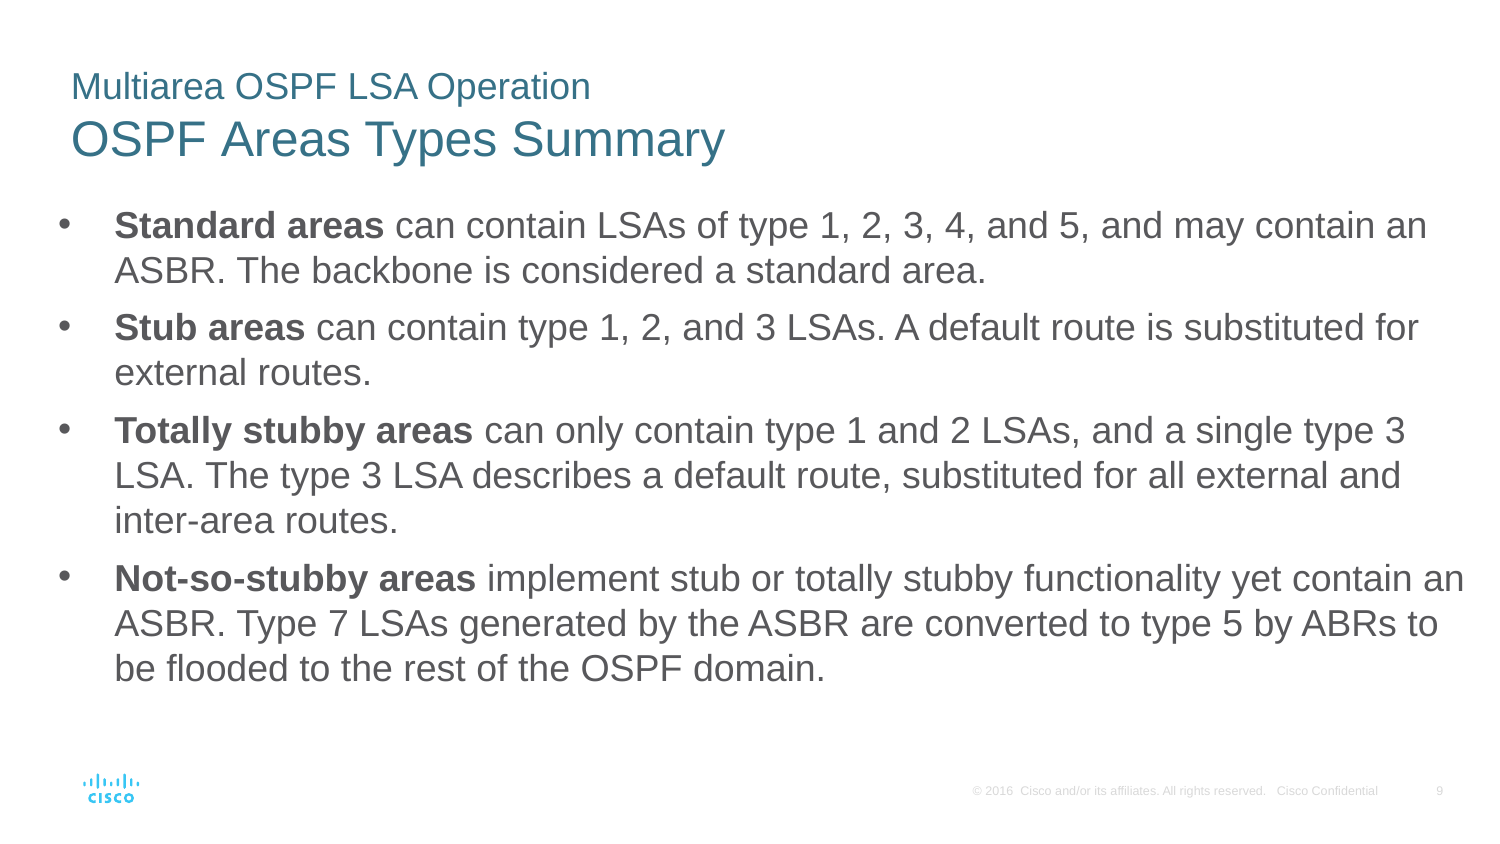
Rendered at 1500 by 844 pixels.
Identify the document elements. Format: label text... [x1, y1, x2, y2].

text_box Standard areas can contain LSAs of type 1, 2, 3, 4, and 5, and may contain an ASBR. The backbone is considered a standard area. Stub areas can contain type 1, 2, and 3 LSAs. A default route is substituted for external routes. Totally stubby areas can only contain type 1 and 2 LSAs, and a single type 3 LSA. The type 3 LSA describes a default route, substituted for all external and inter-area routes. Not-so-stubby areas implement stub or totally stubby functionality yet contain an ASBR. Type 7 LSAs generated by the ASBR are converted to type 5 by ABRs to be flooded to the rest of the OSPF domain. [43, 193, 1500, 696]
title Multiarea OSPF LSA Operation OSPF Areas Types Summary [55, 60, 1443, 168]
